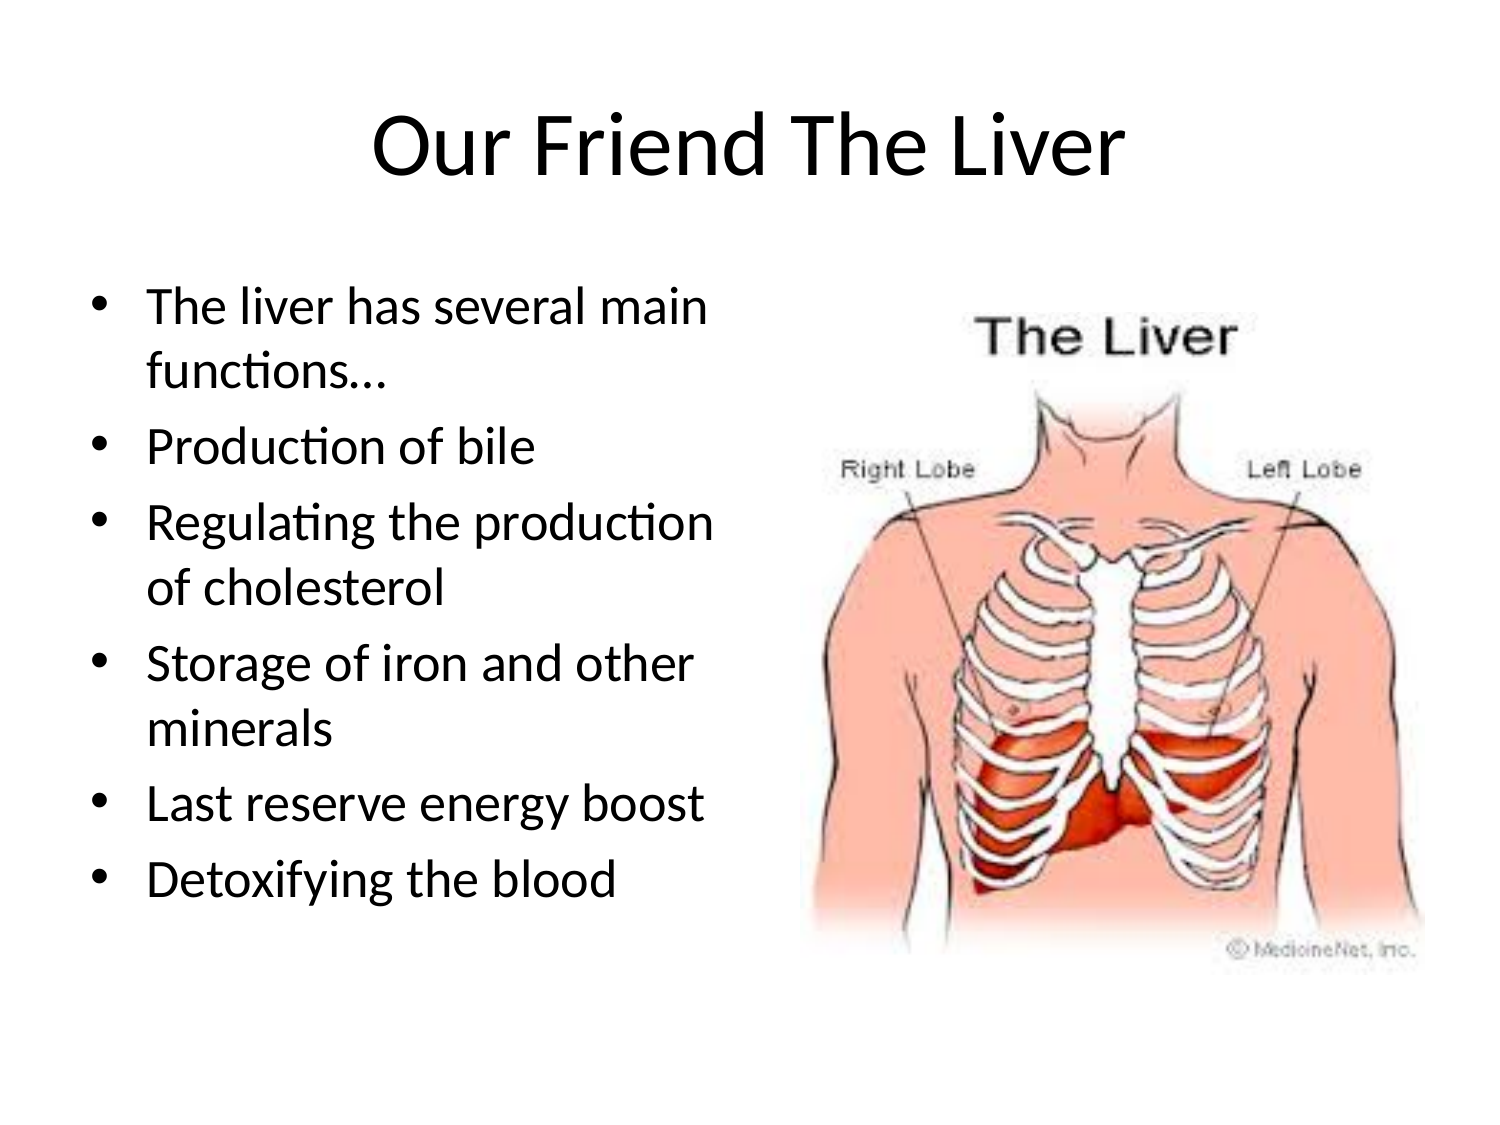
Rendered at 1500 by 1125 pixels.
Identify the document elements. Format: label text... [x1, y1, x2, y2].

title Our Friend The Liver [75, 45, 1425, 233]
picture [799, 312, 1426, 975]
list The liver has several main functions… Production of bile Regulating the production of cholesterol Storage of iron and other minerals Last reserve energy boost Detoxifying the blood [75, 262, 738, 1005]
